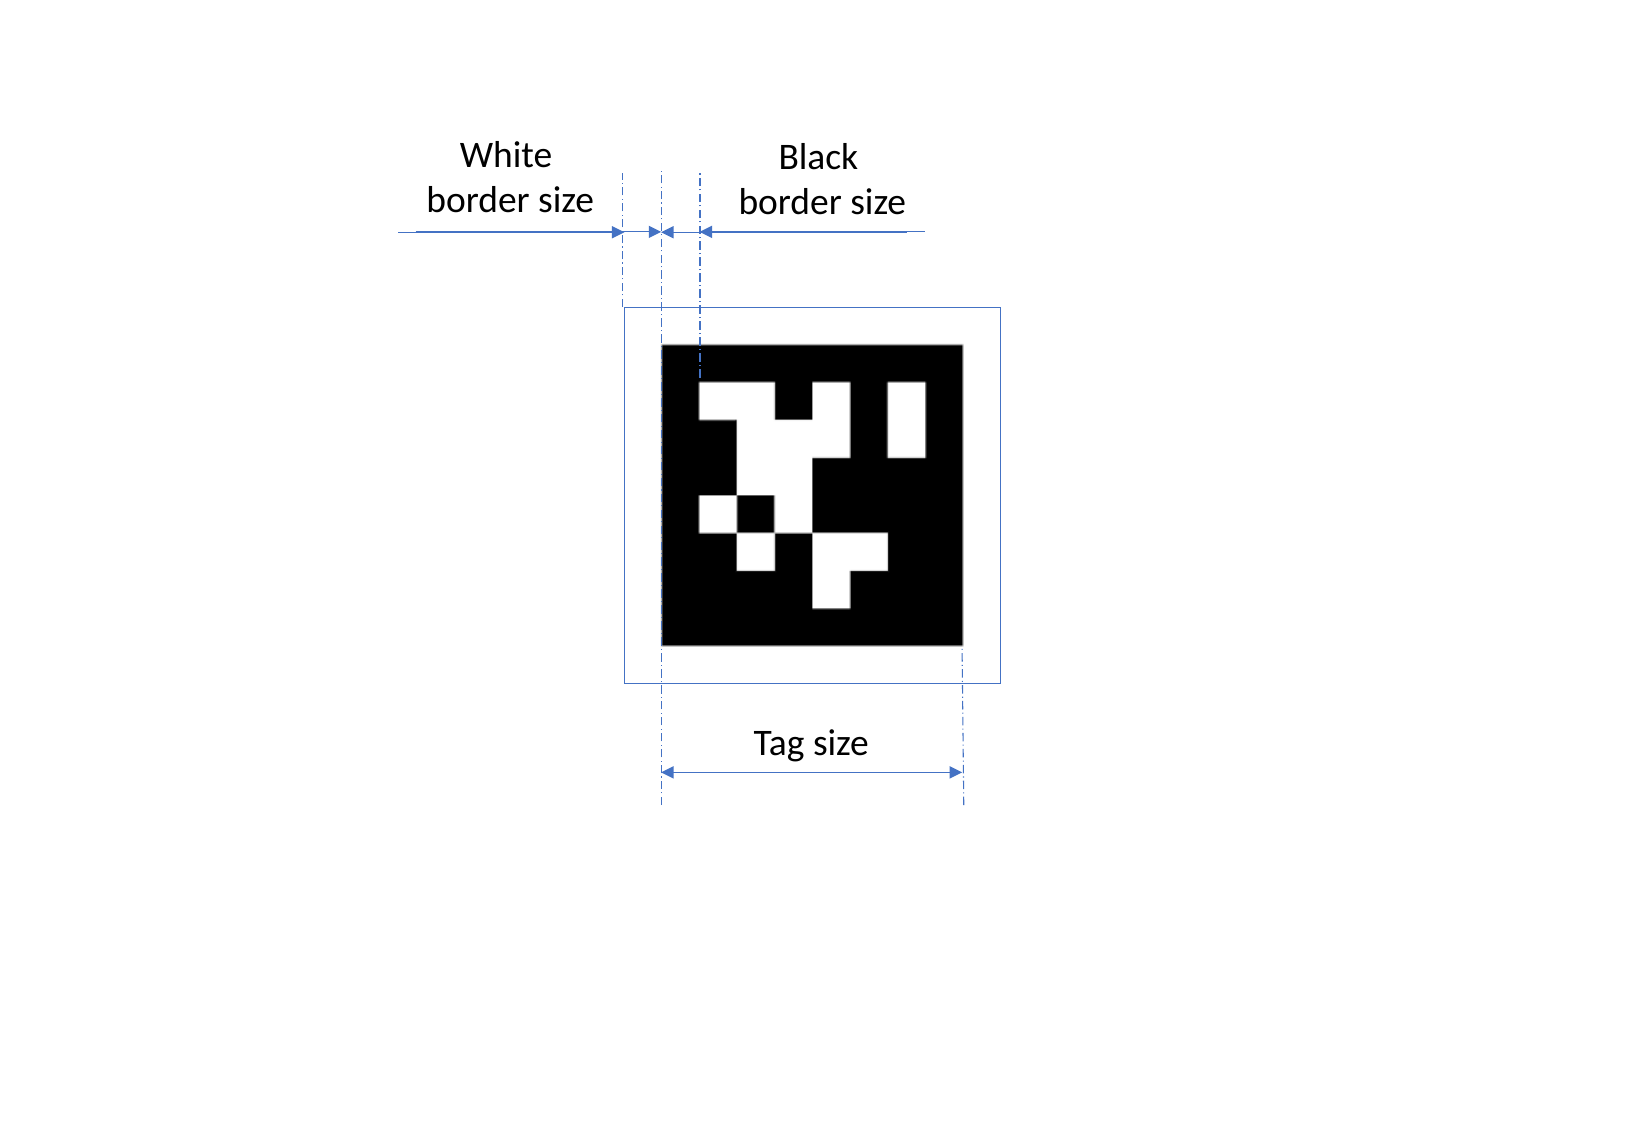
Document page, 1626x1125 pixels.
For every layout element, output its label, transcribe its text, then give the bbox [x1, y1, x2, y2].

text_box Tag size [738, 710, 884, 771]
picture [624, 307, 661, 684]
picture [662, 307, 1001, 684]
text_box Black border size [723, 124, 922, 230]
text_box White border size [411, 123, 610, 228]
